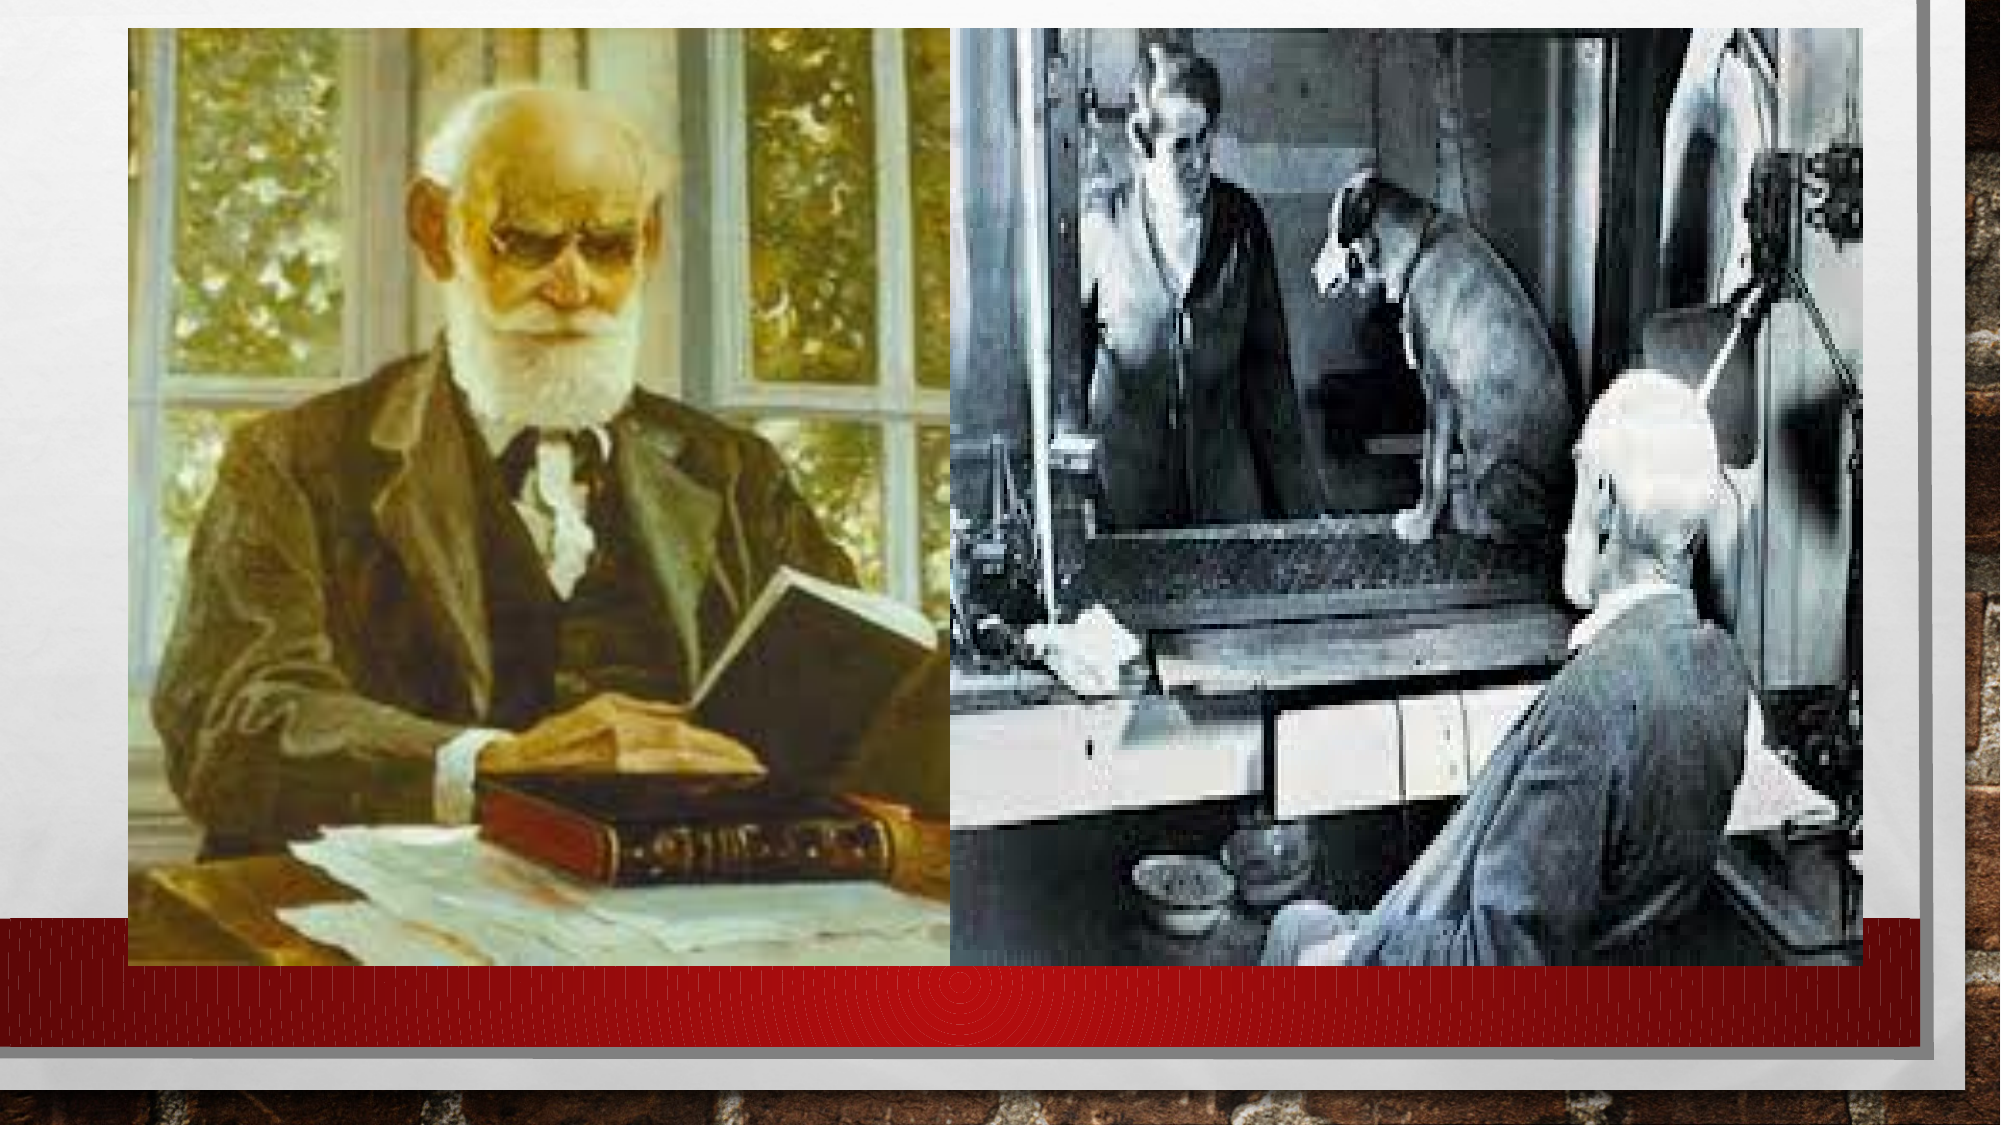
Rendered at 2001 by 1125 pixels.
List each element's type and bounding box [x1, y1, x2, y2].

picture [0, 0, 2000, 1125]
list [127, 28, 949, 967]
picture [949, 28, 1863, 967]
